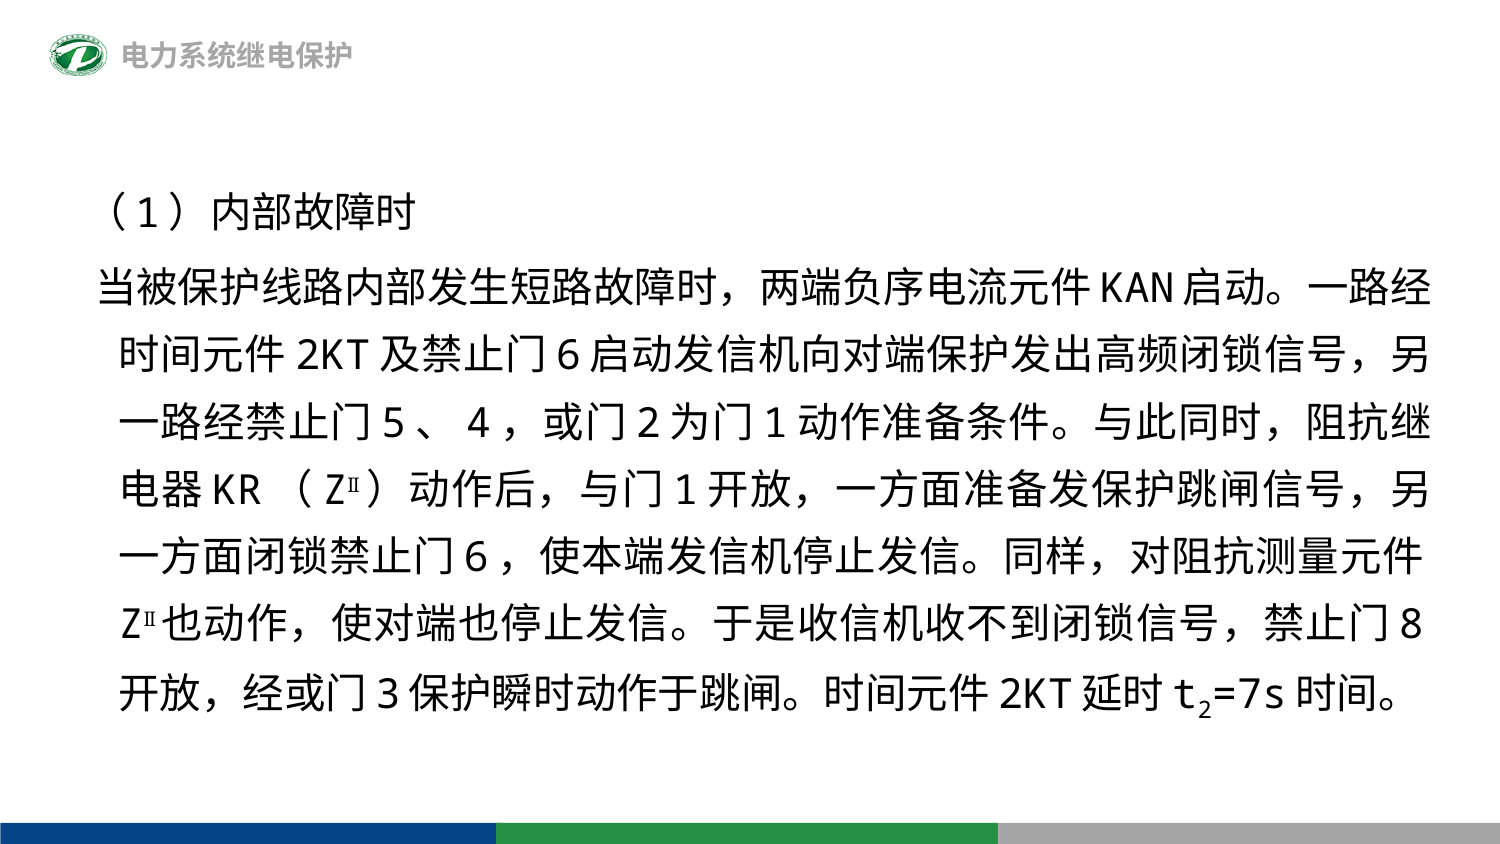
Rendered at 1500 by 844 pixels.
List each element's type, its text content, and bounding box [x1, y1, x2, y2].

text_box 电力系统继电保护 [122, 29, 384, 80]
list （1）内部故障时 当被保护线路内部发生短路故障时，两端负序电流元件KAN启动。一路经时间元件2KT及禁止门6启动发信机向对端保护发出高频闭锁信号，另一路经禁止门5、4，或门2为门1动作准备条件。与此同时，阻抗继电器KR（ZⅡ）动作后，与门1开放，一方面准备发保护跳闸信号，另一方面闭锁禁止门6，使本端发信机停止发信。同样，对阻抗测量元件ZⅡ也动作，使对端也停止发信。于是收信机收不到闭锁信号，禁止门8开放，经或门3保护瞬时动作于跳闸。时间元件2KT延时t2=7s时间。 [53, 102, 1447, 788]
picture [41, 19, 118, 91]
text_box [494, 821, 996, 844]
text_box [996, 821, 1500, 844]
text_box [0, 821, 494, 844]
